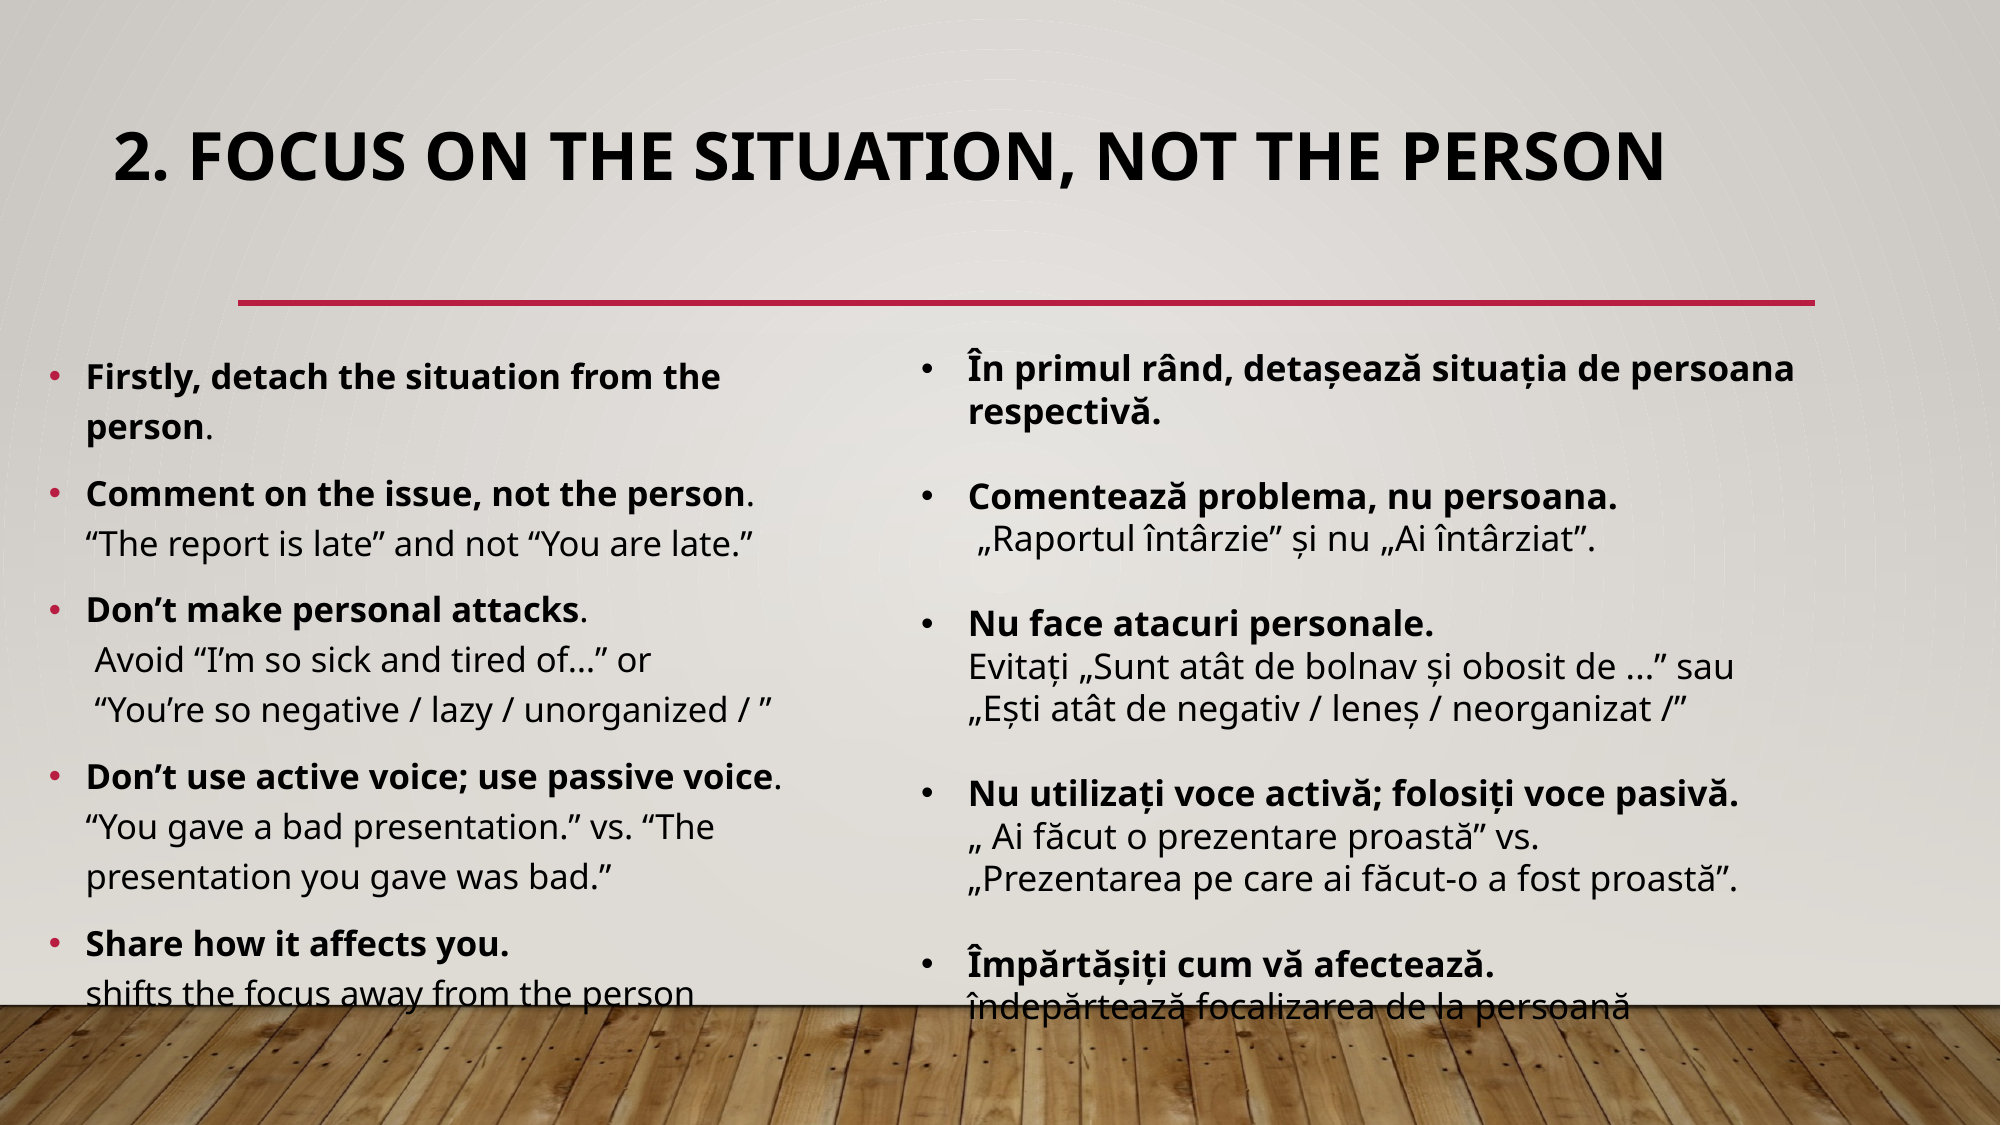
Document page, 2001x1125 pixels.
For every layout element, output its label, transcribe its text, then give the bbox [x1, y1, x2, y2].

picture [0, 1005, 2000, 1125]
text_box În primul rând, detașează situația de persoana respectivă. Comentează problema, nu persoana. „Raportul întârzie” și nu „Ai întârziat”. Nu face atacuri personale. Evitați „Sunt atât de bolnav și obosit de ...” sau „Ești atât de negativ / leneș / neorganizat /” Nu utilizați voce activă; folosiți voce pasivă. „ Ai făcut o prezentare proastă” vs. „Prezentarea pe care ai făcut-o a fost proastă”. Împărtășiți cum vă afectează. îndepărtează focalizarea de la persoană [906, 338, 1942, 1034]
title 2. Focus on the situation, not the person [98, 115, 1814, 288]
list Firstly, detach the situation from the person. Comment on the issue, not the person. “The report is late” and not “You are late.” Don’t make personal attacks. Avoid “I’m so sick and tired of…” or “You’re so negative / lazy / unorganized / ” Don’t use active voice; use passive voice. “You gave a bad presentation.” vs. “The presentation you gave was bad.” Share how it affects you. shifts the focus away from the person [33, 338, 819, 1030]
